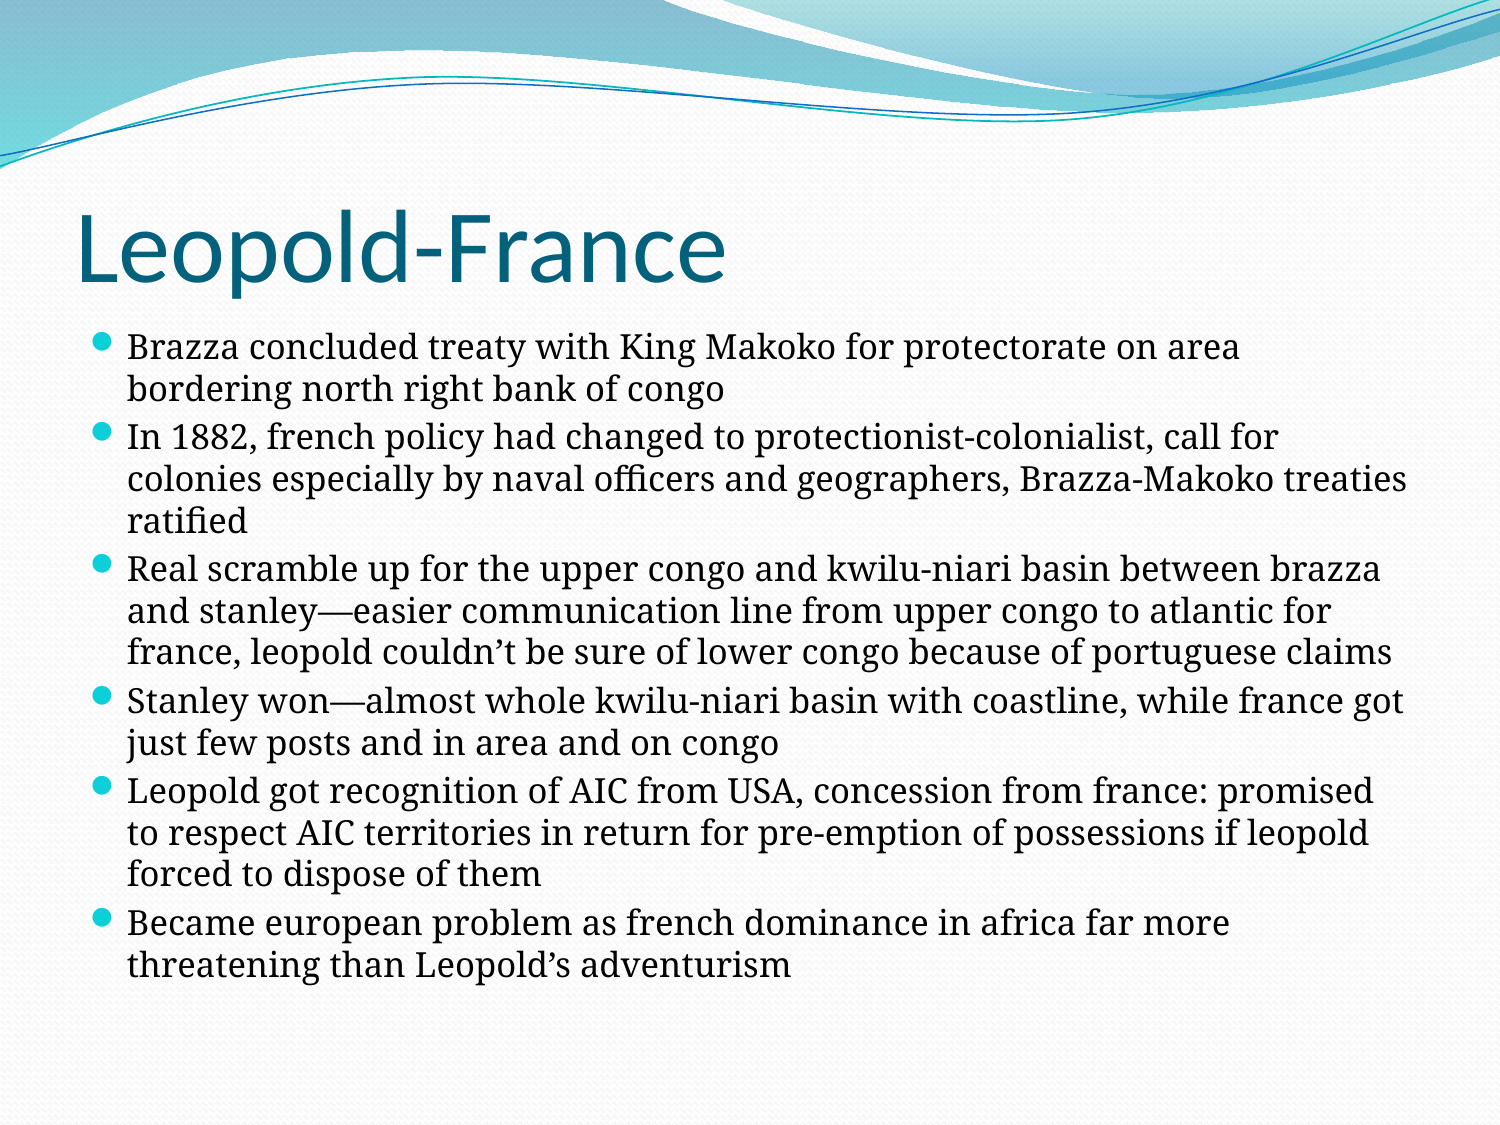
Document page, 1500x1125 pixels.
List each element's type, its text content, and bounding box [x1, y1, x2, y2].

list Brazza concluded treaty with King Makoko for protectorate on area bordering north right bank of congo In 1882, french policy had changed to protectionist-colonialist, call for colonies especially by naval officers and geographers, Brazza-Makoko treaties ratified Real scramble up for the upper congo and kwilu-niari basin between brazza and stanley—easier communication line from upper congo to atlantic for france, leopold couldn’t be sure of lower congo because of portuguese claims Stanley won—almost whole kwilu-niari basin with coastline, while france got just few posts and in area and on congo Leopold got recognition of AIC from USA, concession from france: promised to respect AIC territories in return for pre-emption of possessions if leopold forced to dispose of them Became european problem as french dominance in africa far more threatening than Leopold’s adventurism [75, 317, 1425, 1038]
title Leopold-France [75, 115, 1425, 303]
